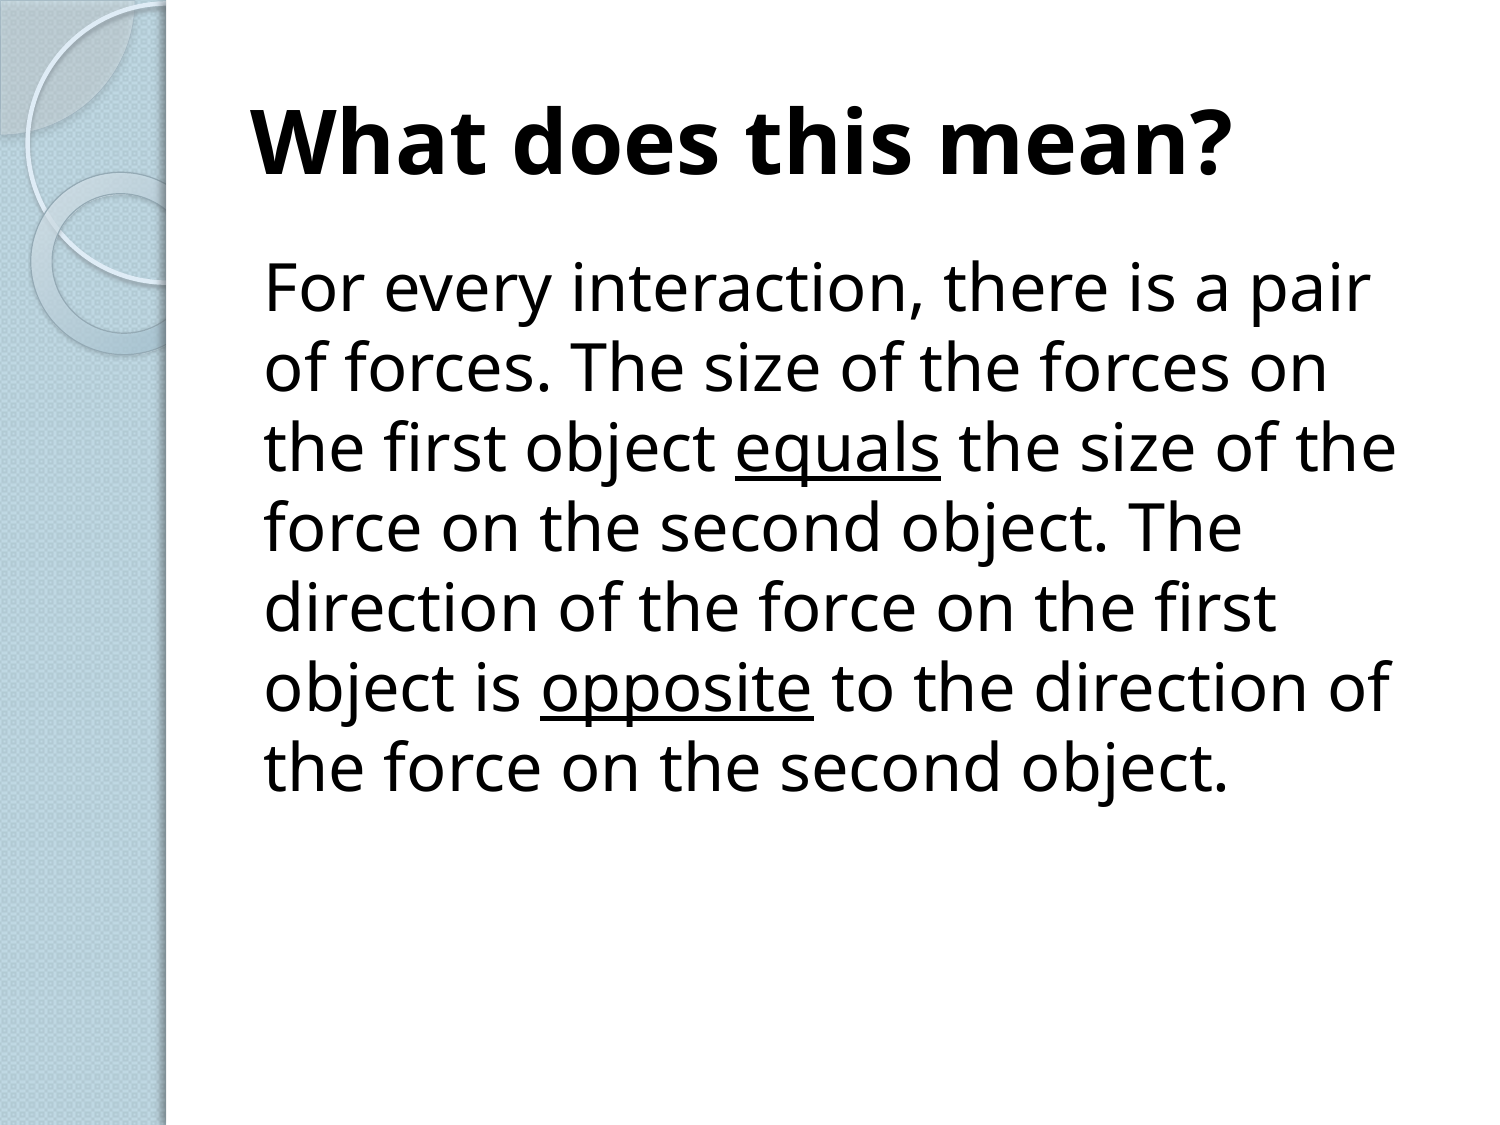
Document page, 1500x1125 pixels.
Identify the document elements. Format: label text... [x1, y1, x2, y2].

list For every interaction, there is a pair of forces. The size of the forces on the first object equals the size of the force on the second object. The direction of the force on the first object is opposite to the direction of the force on the second object. [235, 237, 1466, 1025]
title What does this mean? [235, 45, 1466, 233]
